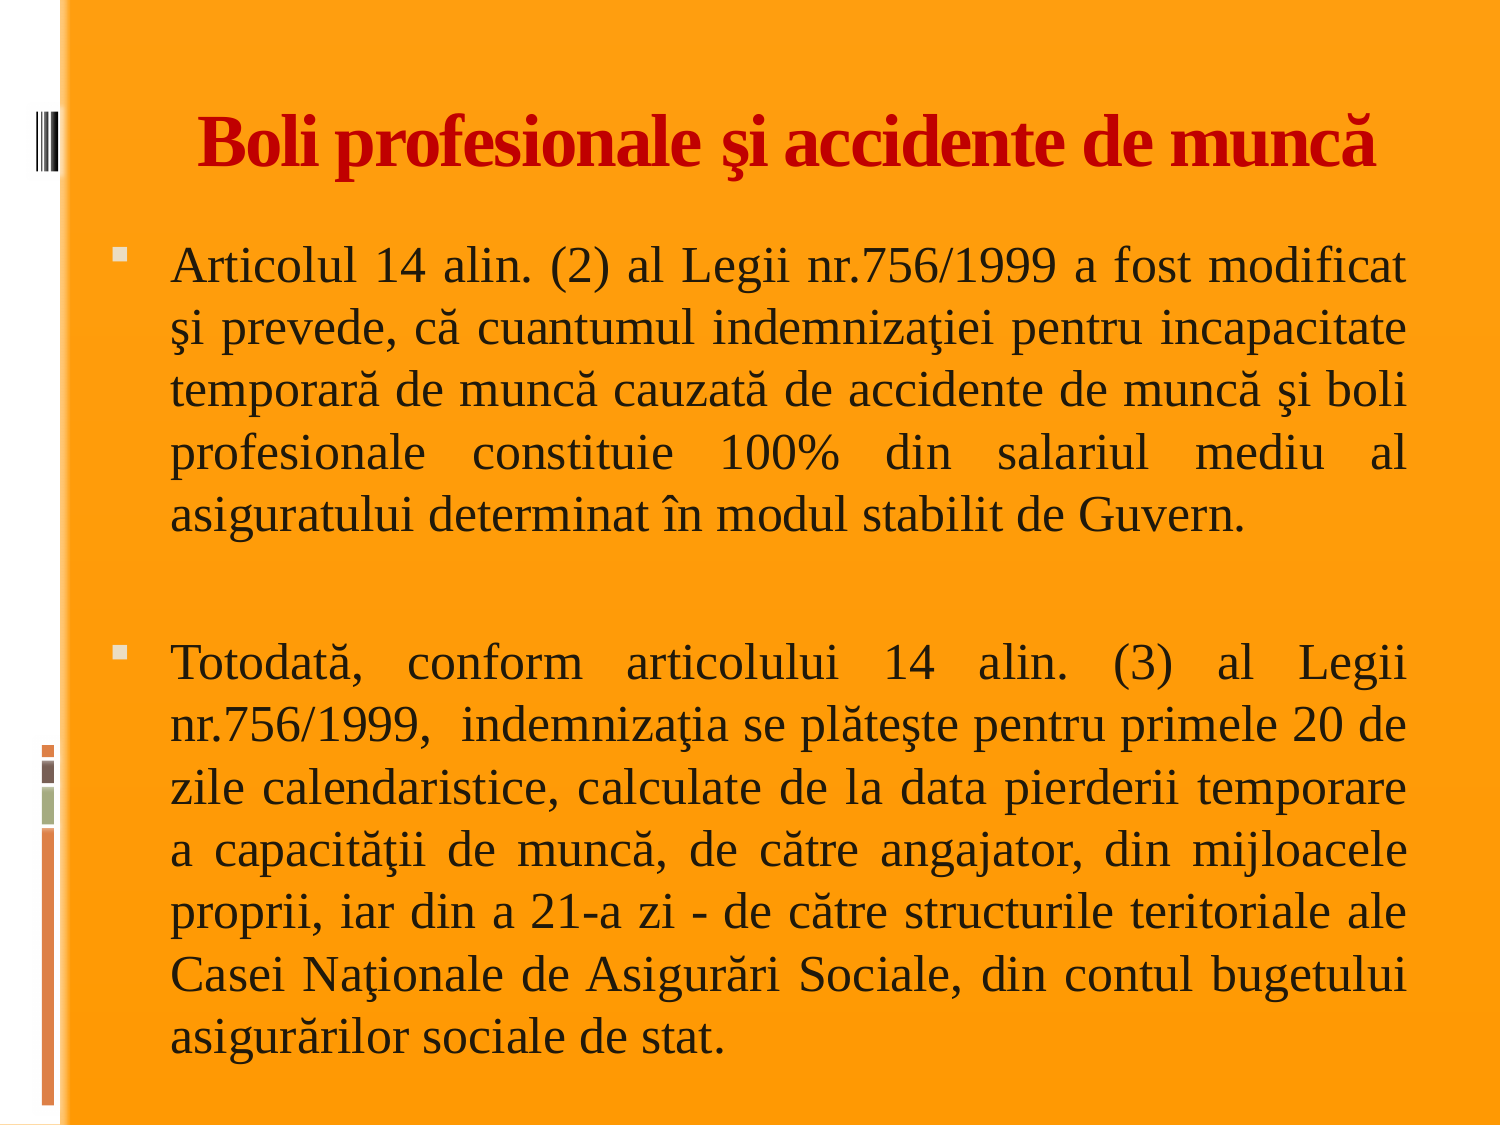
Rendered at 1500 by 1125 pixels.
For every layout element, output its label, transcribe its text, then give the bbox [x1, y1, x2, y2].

title Boli profesionale şi accidente de muncă [150, 83, 1425, 222]
list Articolul 14 alin. (2) al Legii nr.756/1999 a fost modificat şi prevede, că cuantumul indemnizaţiei pentru incapacitate temporară de muncă cauzată de accidente de muncă şi boli profesionale constituie 100% din salariul mediu al asiguratului determinat în modul stabilit de Guvern. Totodată, conform articolului 14 alin. (3) al Legii nr.756/1999, indemnizaţia se plăteşte pentru primele 20 de zile calendaristice, calculate de la data pierderii temporare a capacităţii de muncă, de către angajator, din mijloacele proprii, iar din a 21-a zi - de către structurile teritoriale ale Casei Naţionale de Asigurări Sociale, din contul bugetului asigurărilor sociale de stat. [93, 222, 1425, 1125]
